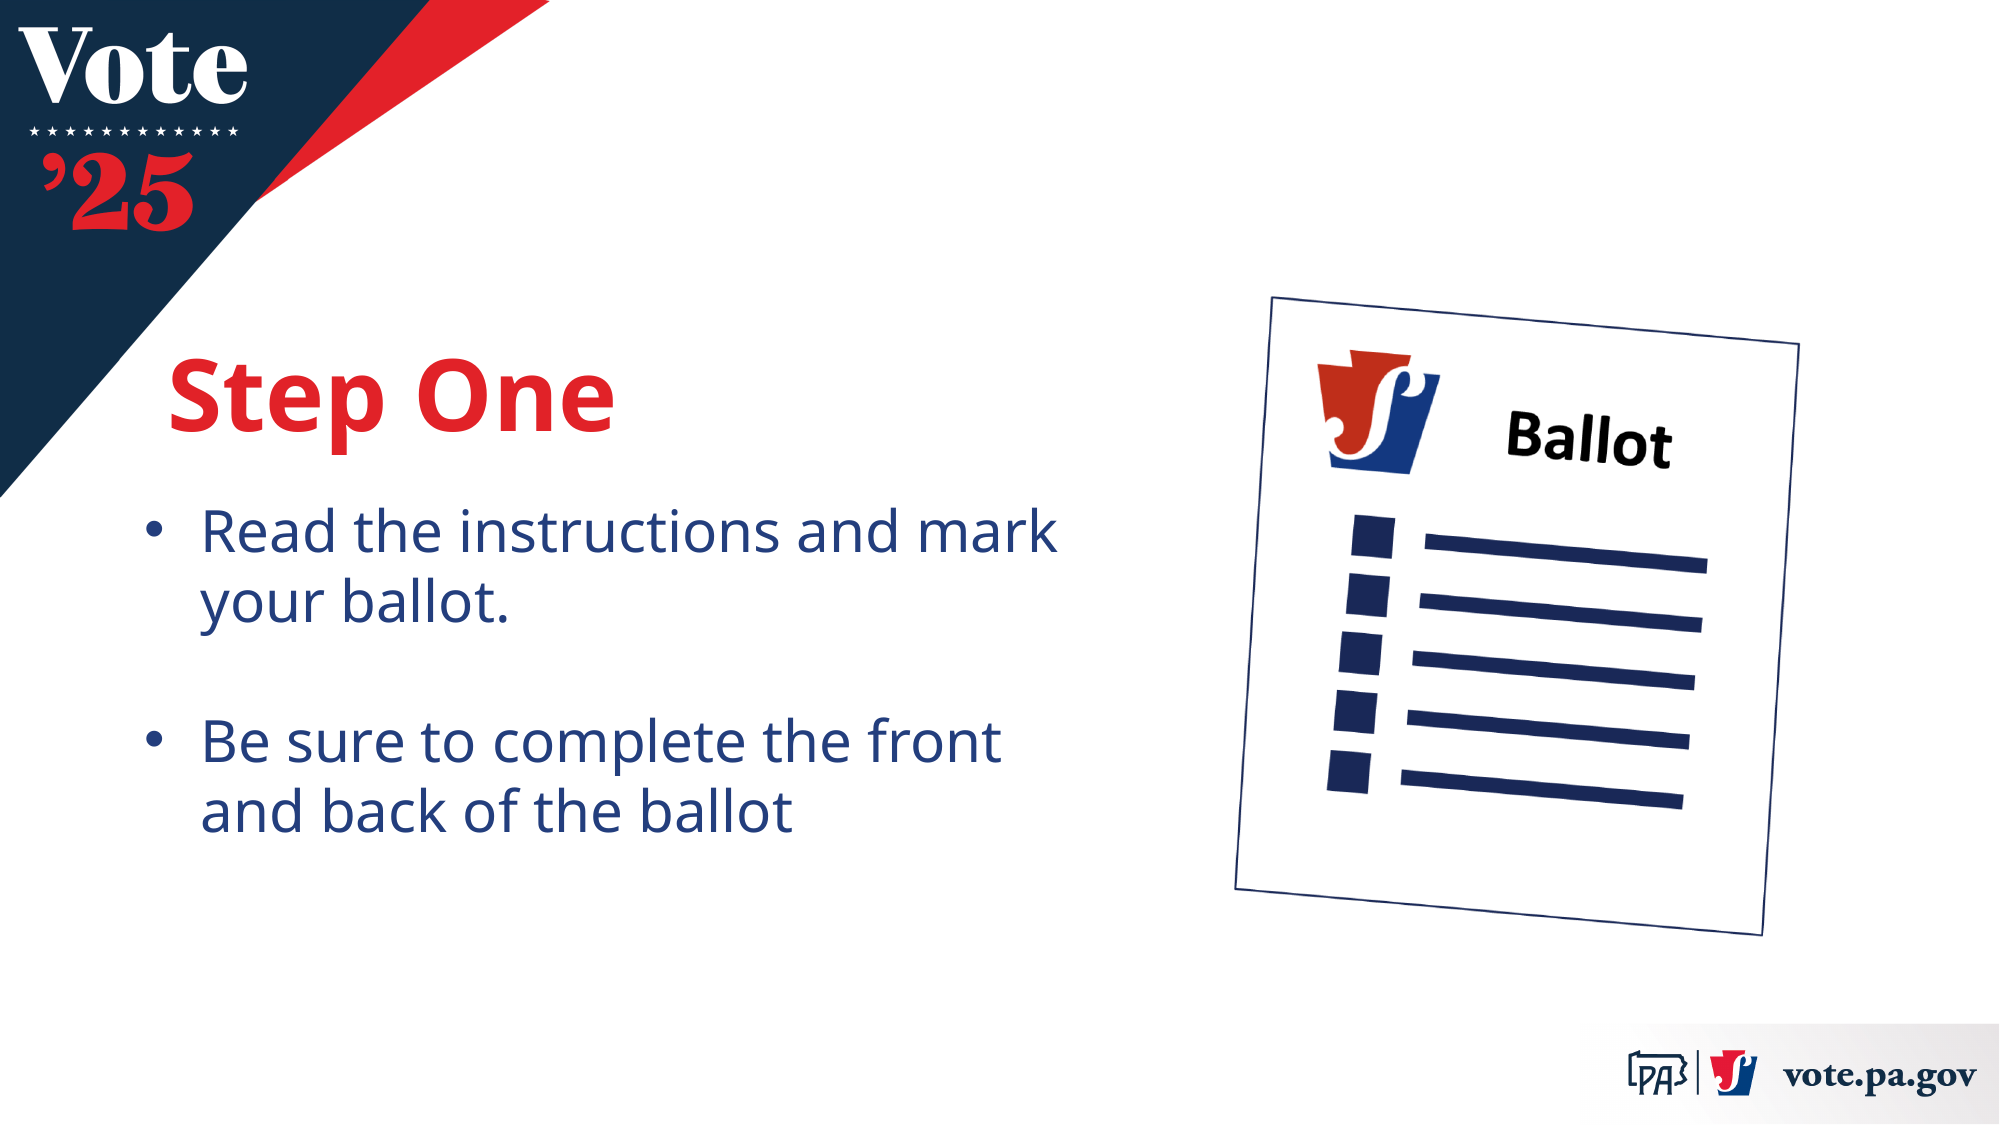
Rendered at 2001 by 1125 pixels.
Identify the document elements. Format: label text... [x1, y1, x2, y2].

picture [1166, 265, 2000, 1125]
text_box Read the instructions and mark your ballot. Be sure to complete the front and back of the ballot [129, 486, 1129, 852]
text_box Step One [152, 337, 866, 486]
picture [0, 0, 591, 539]
